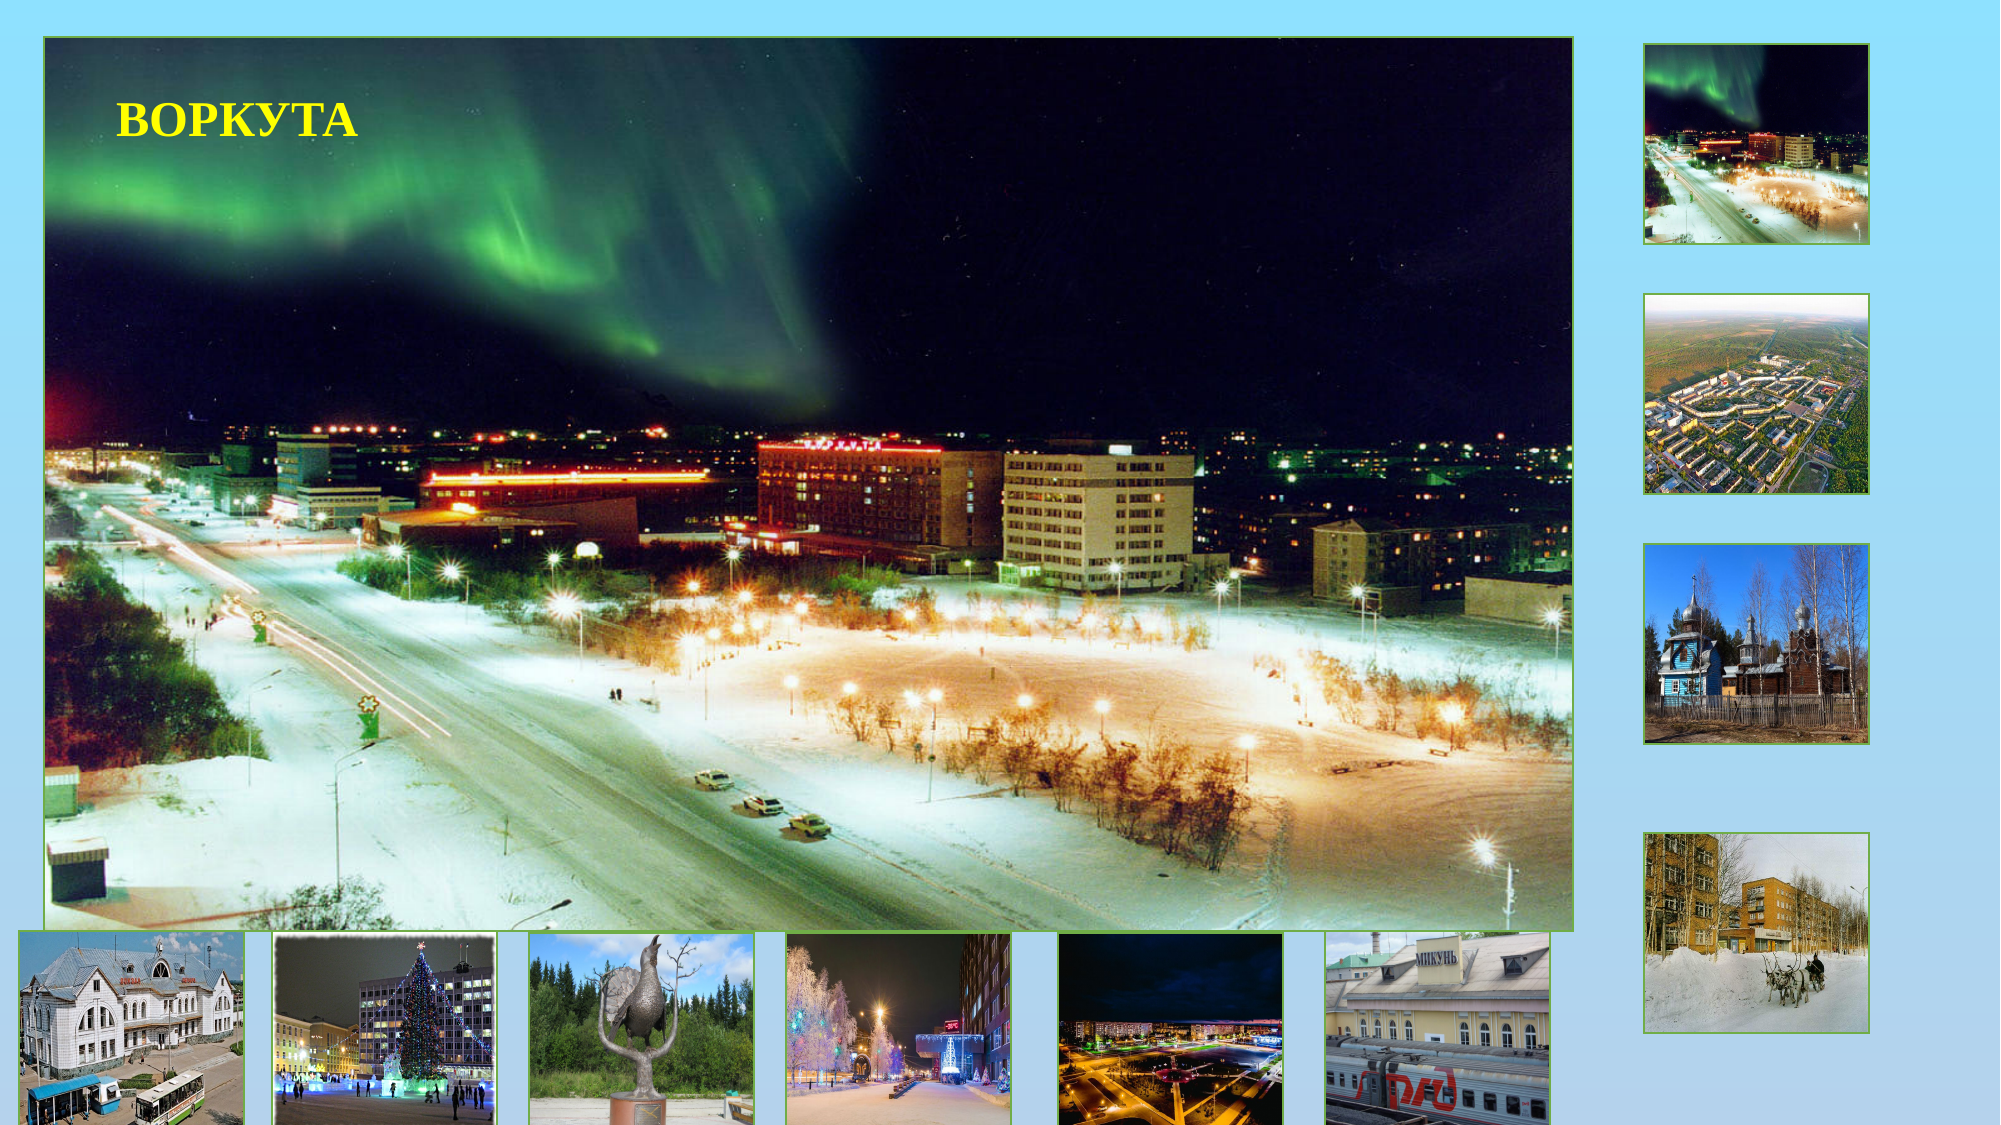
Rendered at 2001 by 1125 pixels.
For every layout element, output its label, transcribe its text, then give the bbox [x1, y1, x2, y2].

text_box [1643, 293, 1870, 495]
text_box [528, 932, 755, 1125]
text_box ВОРКУТА [102, 79, 457, 154]
text_box [18, 930, 245, 1125]
text_box [1057, 932, 1284, 1125]
text_box [271, 930, 498, 1125]
text_box [1643, 832, 1870, 1034]
text_box [43, 36, 1574, 932]
text_box [1643, 43, 1870, 245]
text_box [1324, 930, 1551, 1125]
text_box [1643, 543, 1870, 745]
text_box [785, 932, 1012, 1125]
